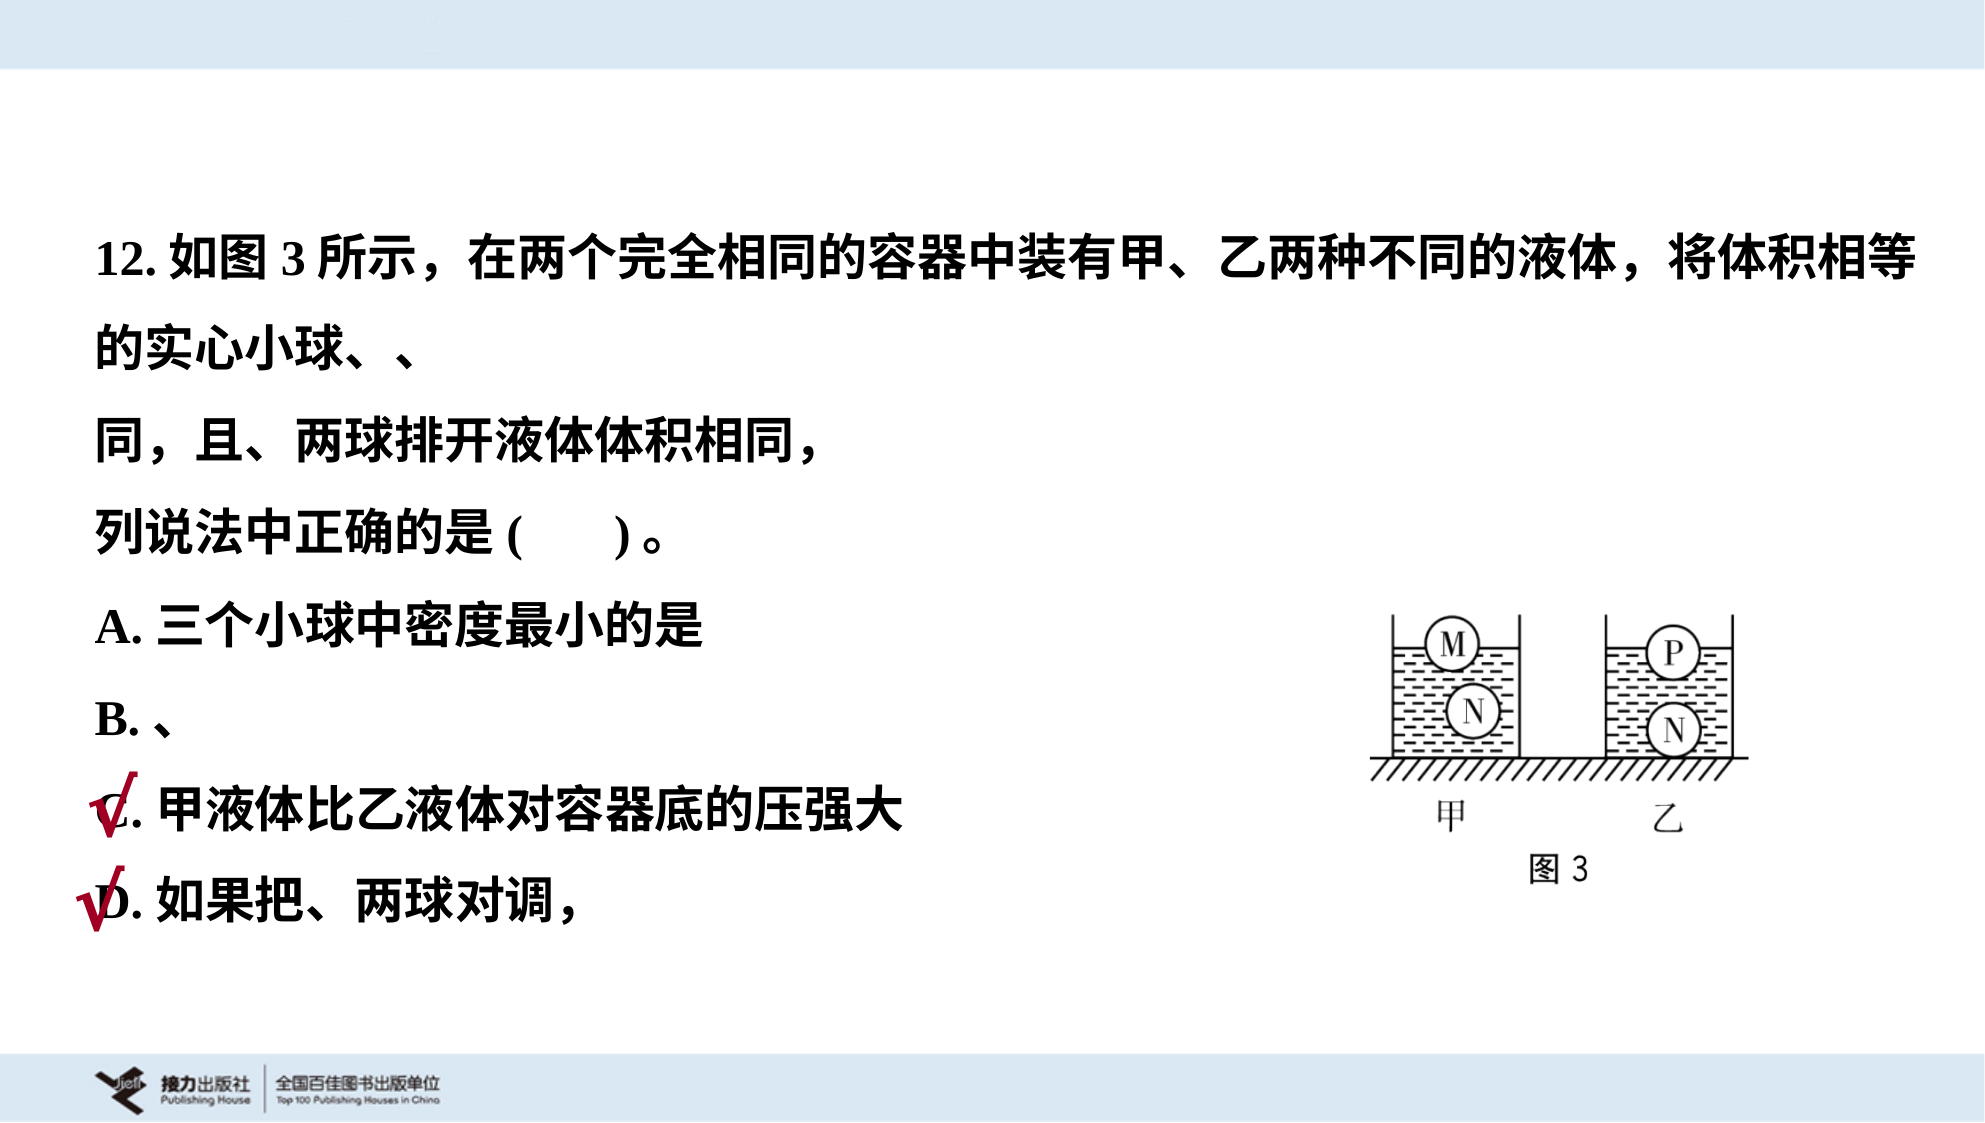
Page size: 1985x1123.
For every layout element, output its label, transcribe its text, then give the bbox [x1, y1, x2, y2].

text_box √ [73, 852, 209, 946]
text_box √ [86, 759, 139, 852]
picture [0, 0, 1985, 1122]
